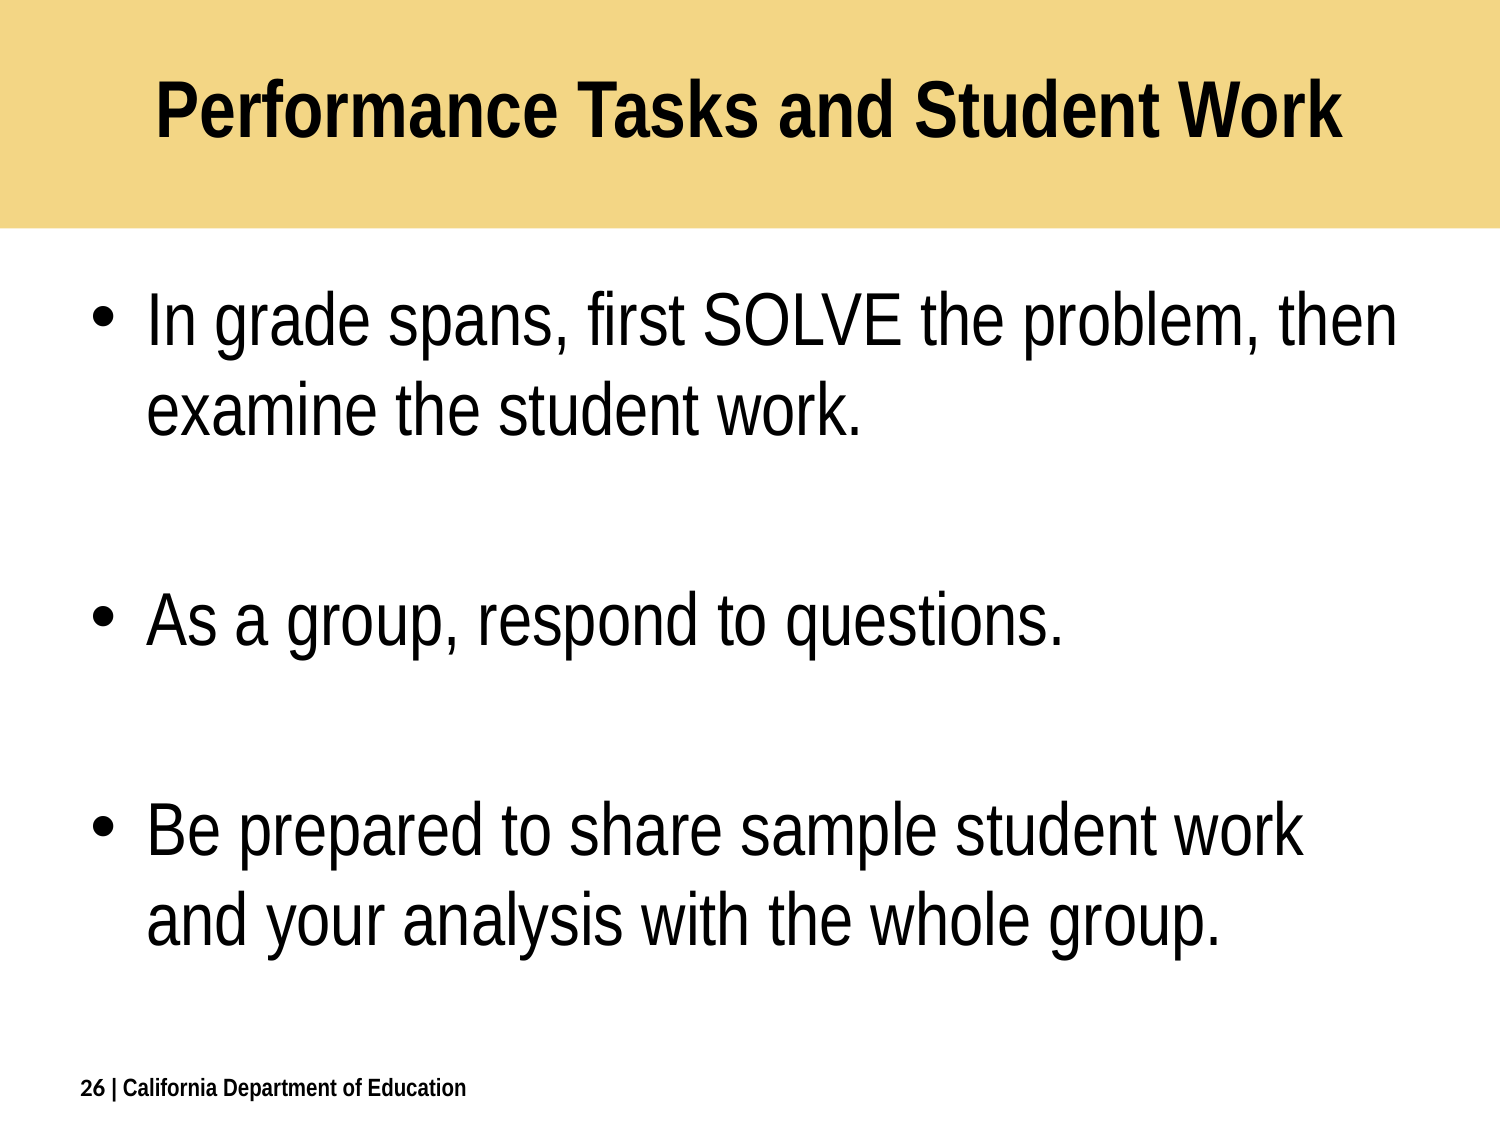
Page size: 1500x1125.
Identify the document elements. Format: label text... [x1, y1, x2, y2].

slide_number 26 [55, 1064, 121, 1124]
list In grade spans, first SOLVE the problem, then examine the student work. As a group, respond to questions. Be prepared to share sample student work and your analysis with the whole group. [75, 262, 1425, 1054]
footer | California Department of Education [121, 1064, 699, 1124]
title Performance Tasks and Student Work [75, 11, 1425, 200]
